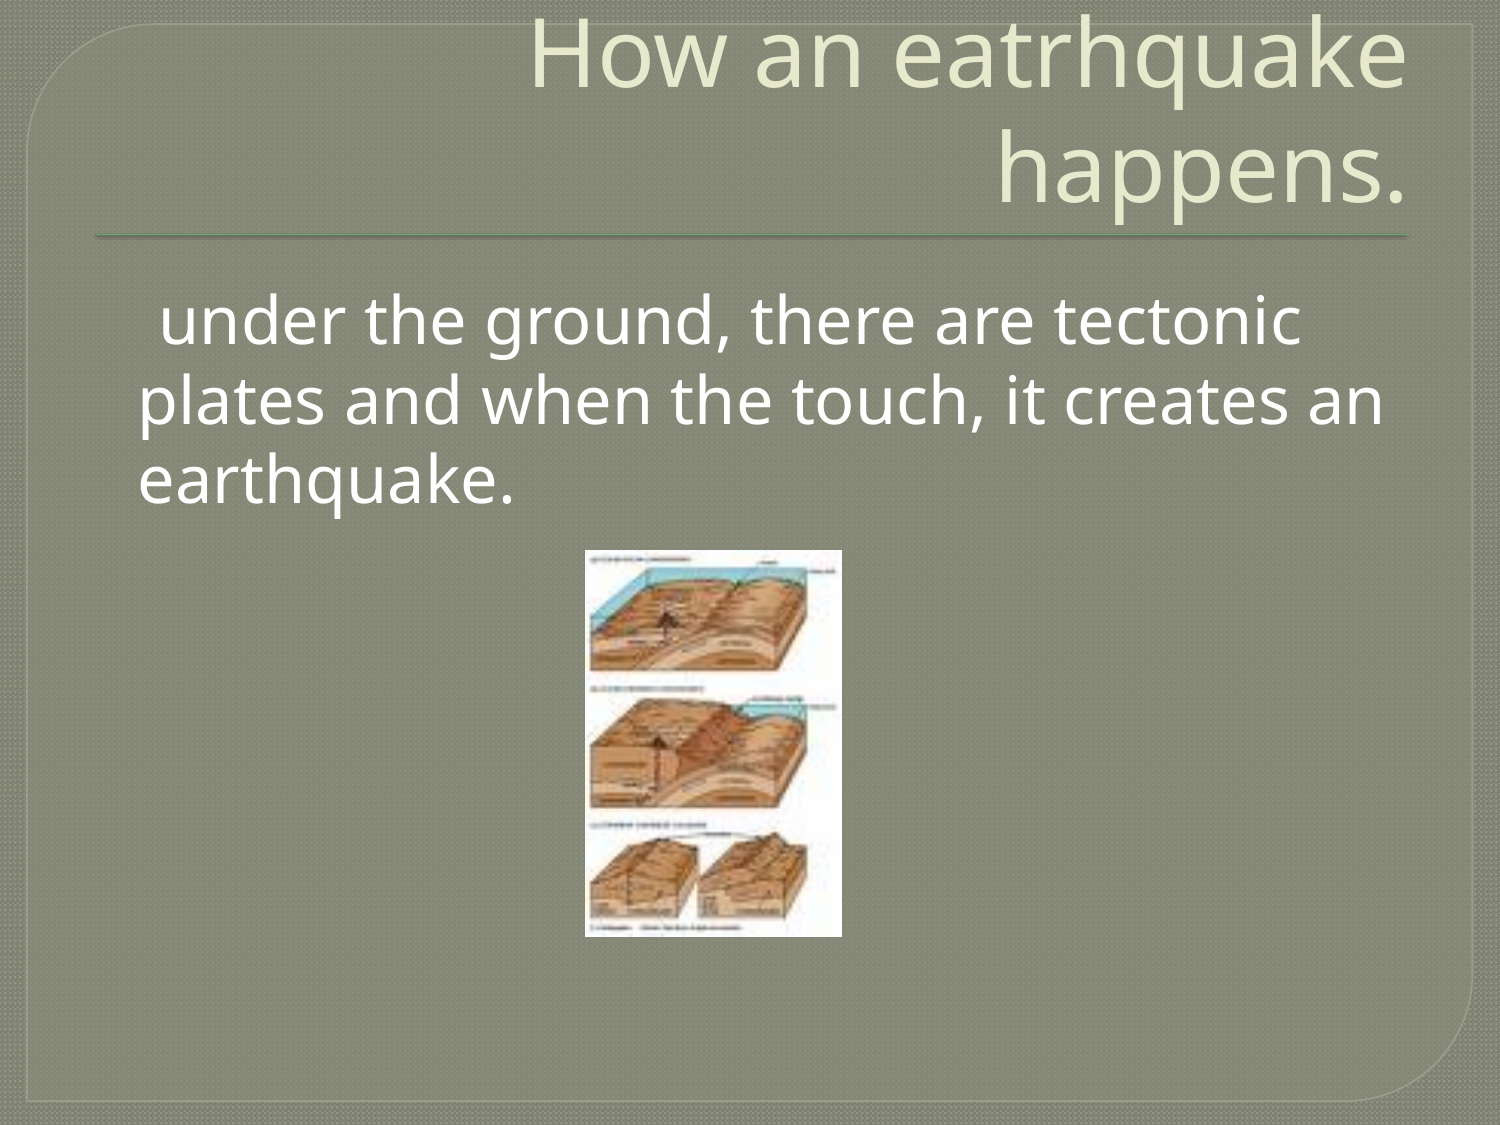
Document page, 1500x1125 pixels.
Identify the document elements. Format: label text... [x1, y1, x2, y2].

title How an eatrhquake happens. [75, 41, 1425, 230]
list under the ground, there are tectonic plates and when the touch, it creates an earthquake. [75, 270, 1425, 1013]
picture [585, 550, 842, 937]
